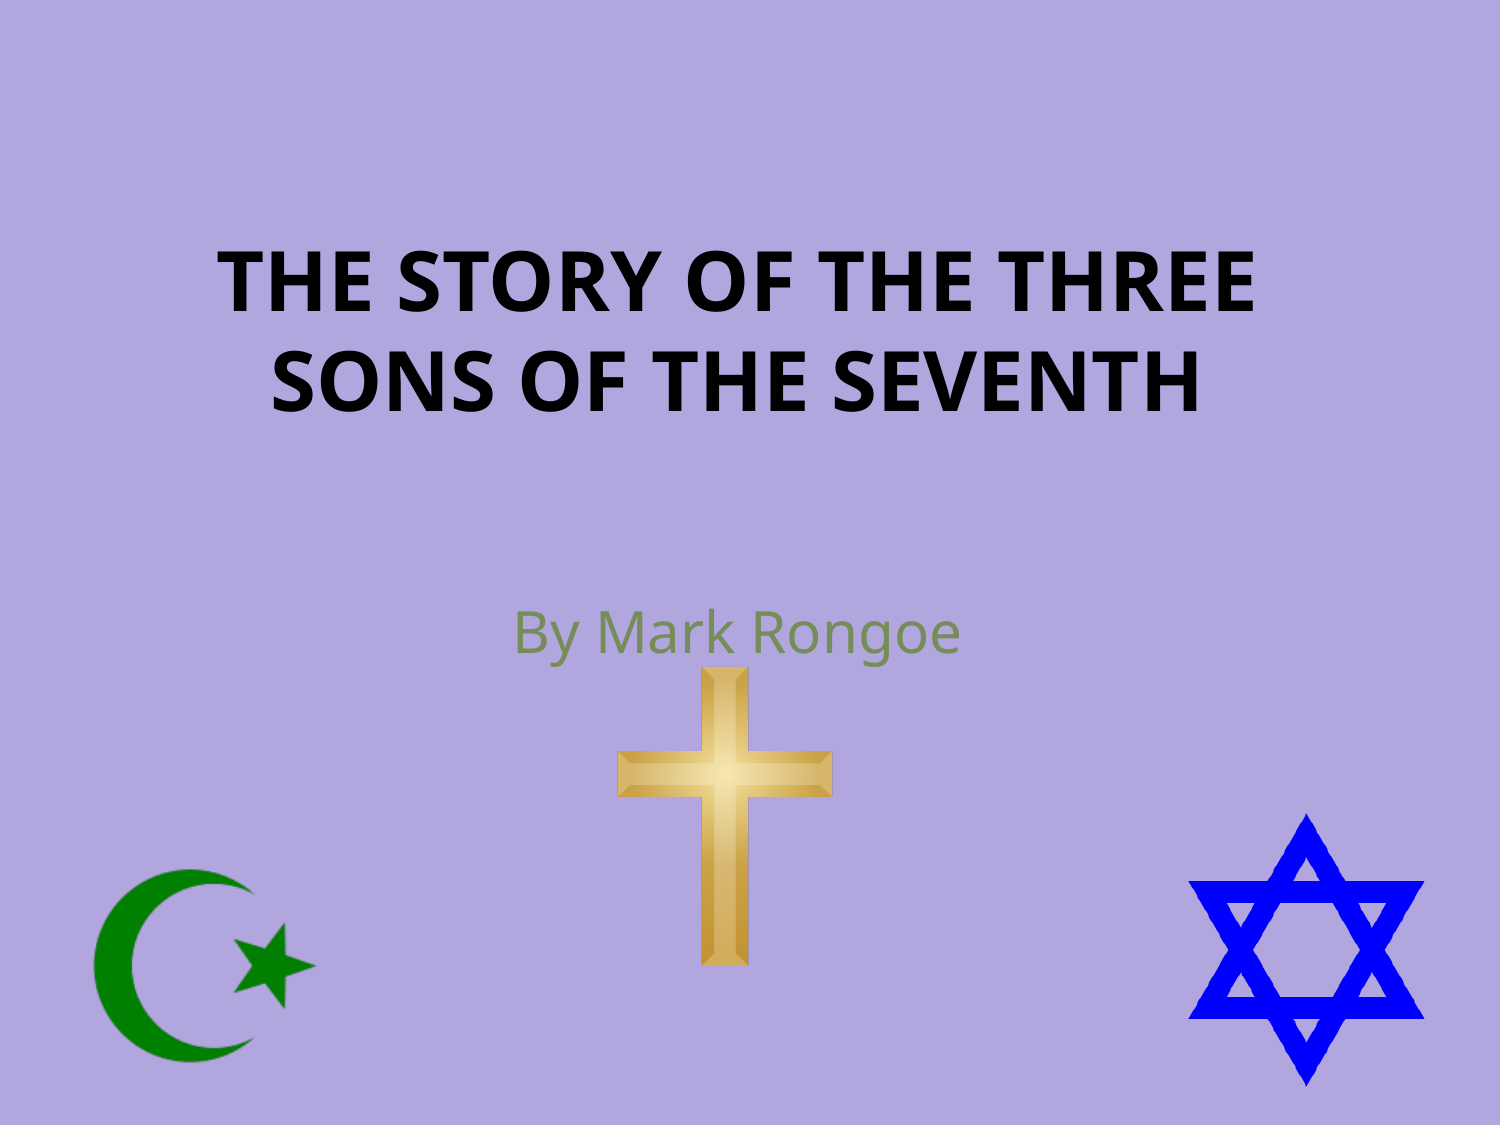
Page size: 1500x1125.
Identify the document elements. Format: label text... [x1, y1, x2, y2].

title The Story Of The Three Sons Of The Seventh [99, 187, 1375, 429]
subtitle By Mark Rongoe [212, 587, 1263, 700]
picture [1187, 812, 1426, 1087]
picture [562, 637, 882, 1001]
picture [74, 837, 332, 1094]
